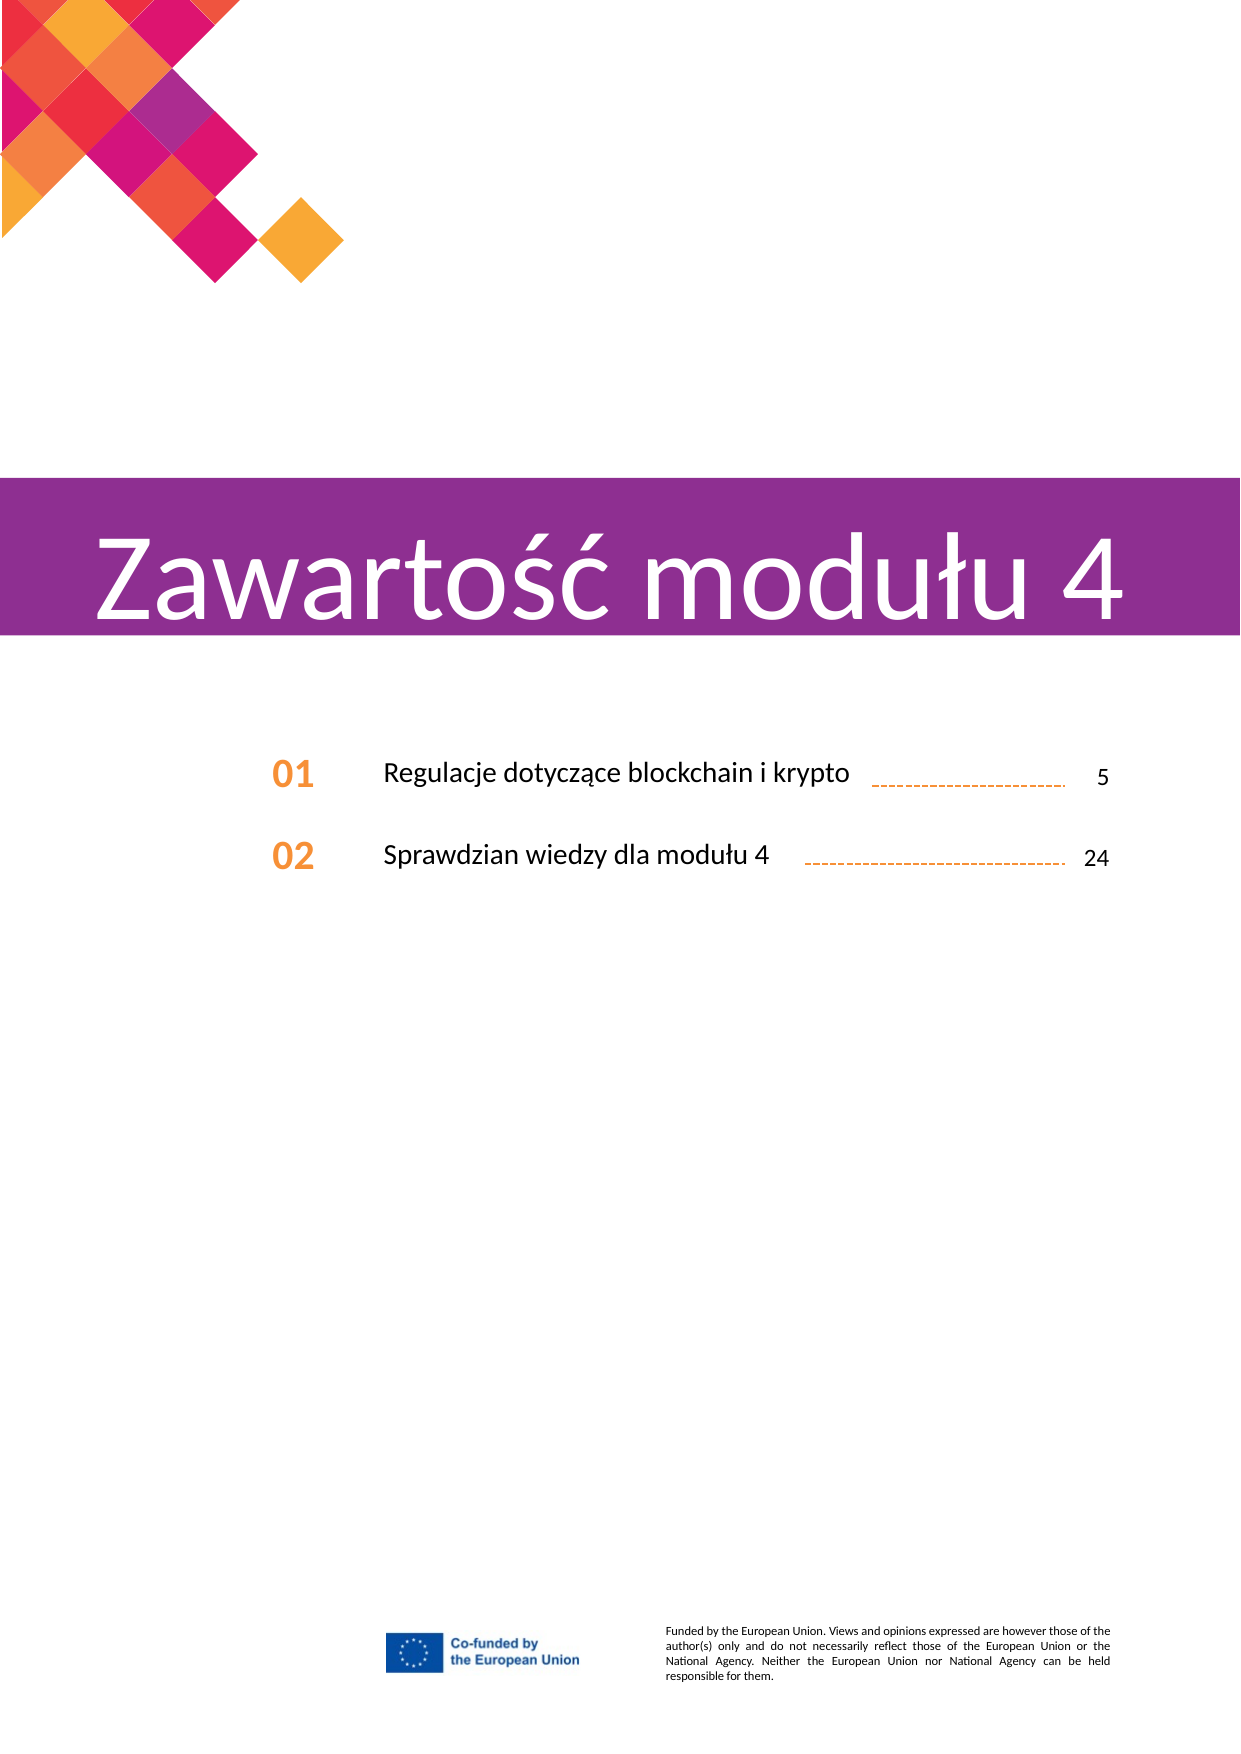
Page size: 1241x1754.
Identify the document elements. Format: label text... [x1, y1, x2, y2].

text_box 24 [1050, 828, 1125, 886]
list Sprawdzian wiedzy dla modułu 4 [368, 824, 951, 882]
list 02 [240, 824, 347, 882]
text_box 5 [1050, 746, 1125, 804]
list Regulacje dotyczące blockchain i krypto [368, 742, 1021, 800]
text_box Zawartość modułu 4 [79, 486, 1175, 647]
picture [386, 1630, 581, 1676]
list 01 [240, 742, 347, 800]
